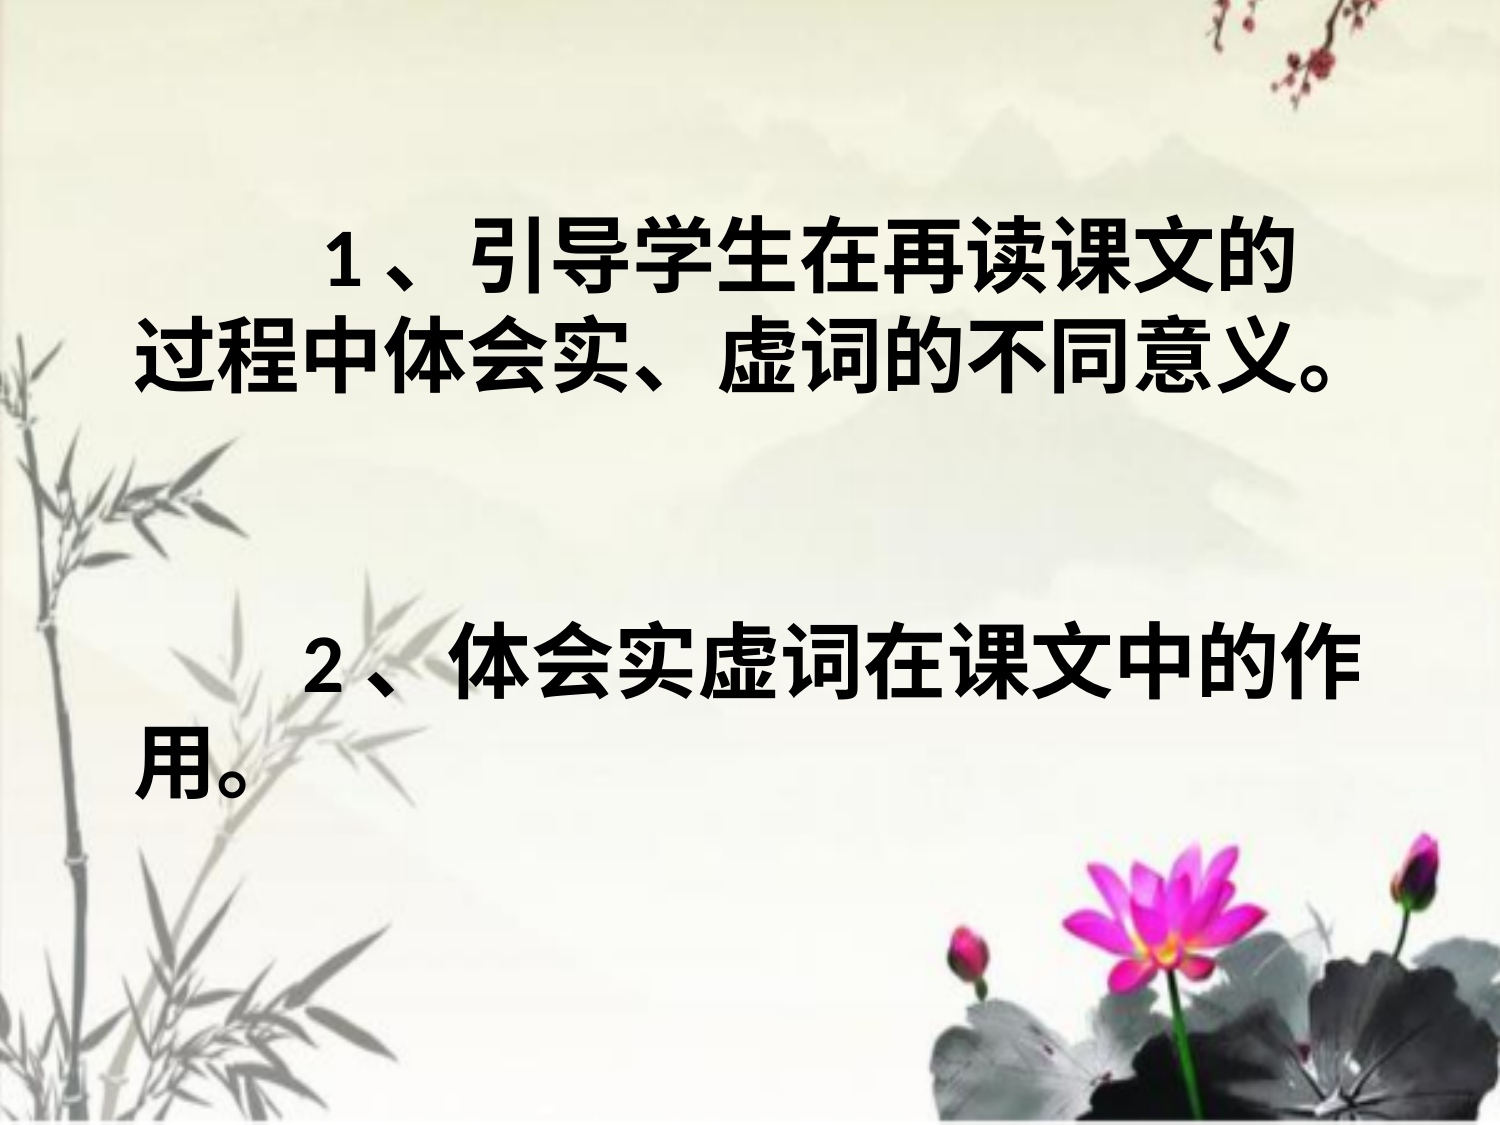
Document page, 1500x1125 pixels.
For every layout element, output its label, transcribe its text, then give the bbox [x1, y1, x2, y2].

list 2、体会实虚词在课文中的作用。 [118, 523, 1394, 817]
picture [0, 0, 1500, 1125]
title 1、引导学生在再读课文的过程中体会实、虚词的不同意义。 [118, 196, 1394, 436]
